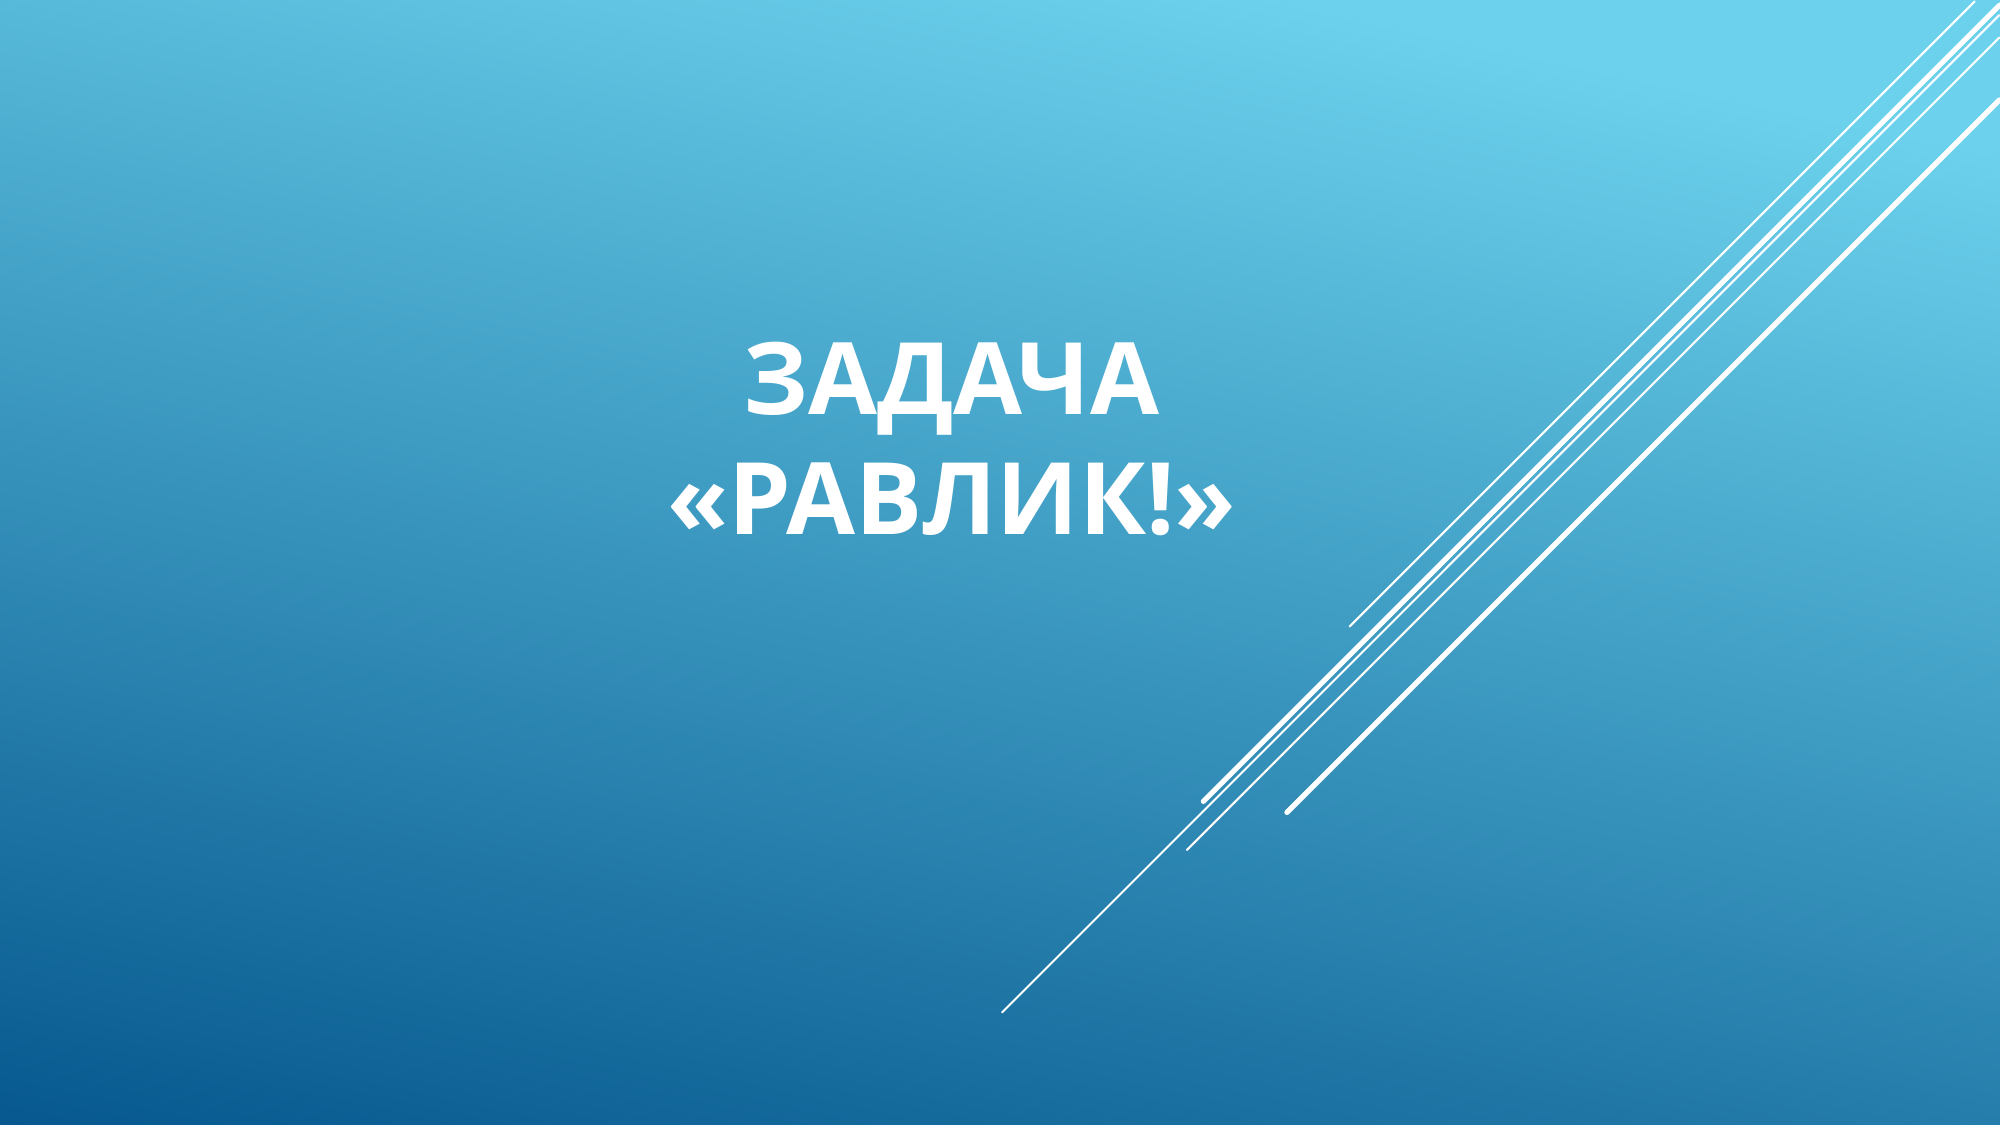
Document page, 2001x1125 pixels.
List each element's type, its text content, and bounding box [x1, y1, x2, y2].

title Задача «Равлик!» [202, 292, 1701, 563]
